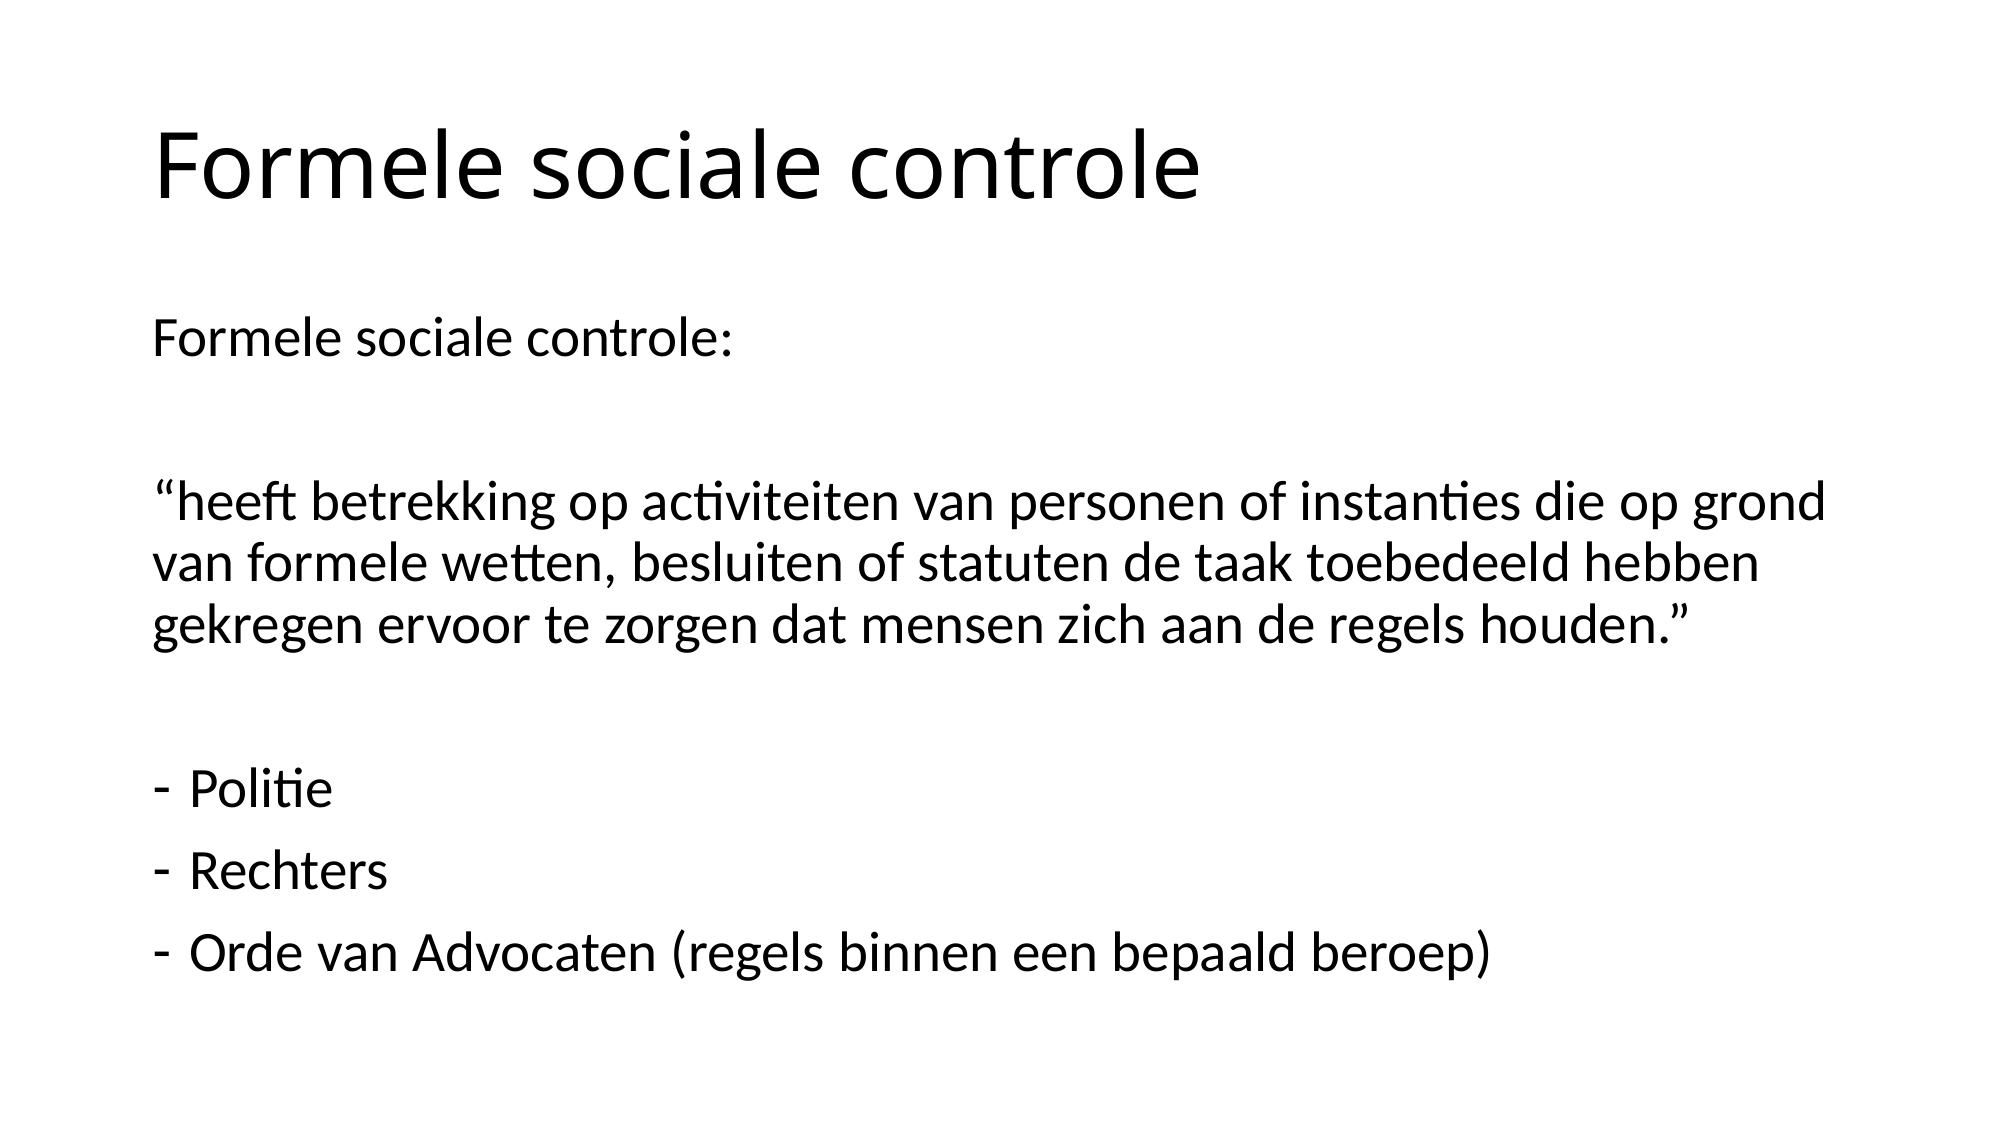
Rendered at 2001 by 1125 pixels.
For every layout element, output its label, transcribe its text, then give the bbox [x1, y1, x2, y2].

list Formele sociale controle: “heeft betrekking op activiteiten van personen of instanties die op grond van formele wetten, besluiten of statuten de taak toebedeeld hebben gekregen ervoor te zorgen dat mensen zich aan de regels houden.” Politie Rechters Orde van Advocaten (regels binnen een bepaald beroep) [137, 299, 1863, 1014]
title Formele sociale controle [137, 59, 1863, 278]
